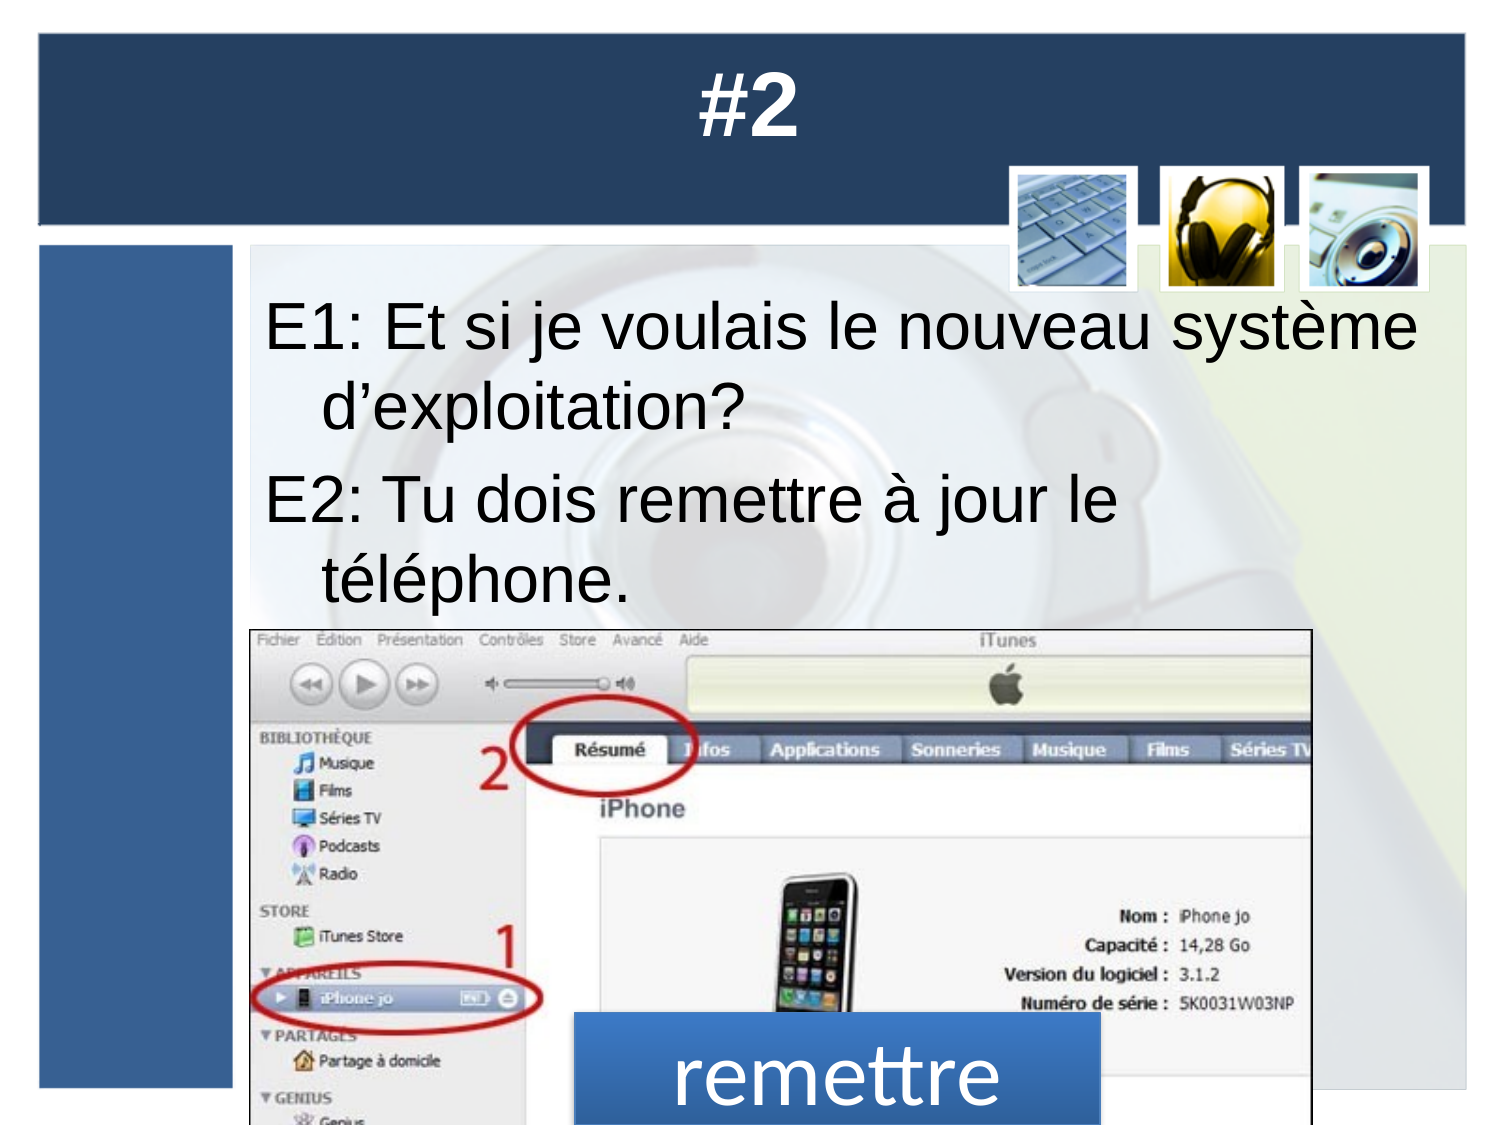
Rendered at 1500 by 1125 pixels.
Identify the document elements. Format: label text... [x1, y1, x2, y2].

list E1: Et si je voulais le nouveau système d’exploitation? E2: Tu dois remettre à jour le téléphone. [249, 275, 1450, 1068]
title #2 [75, 37, 1425, 163]
picture [0, 0, 1500, 1125]
